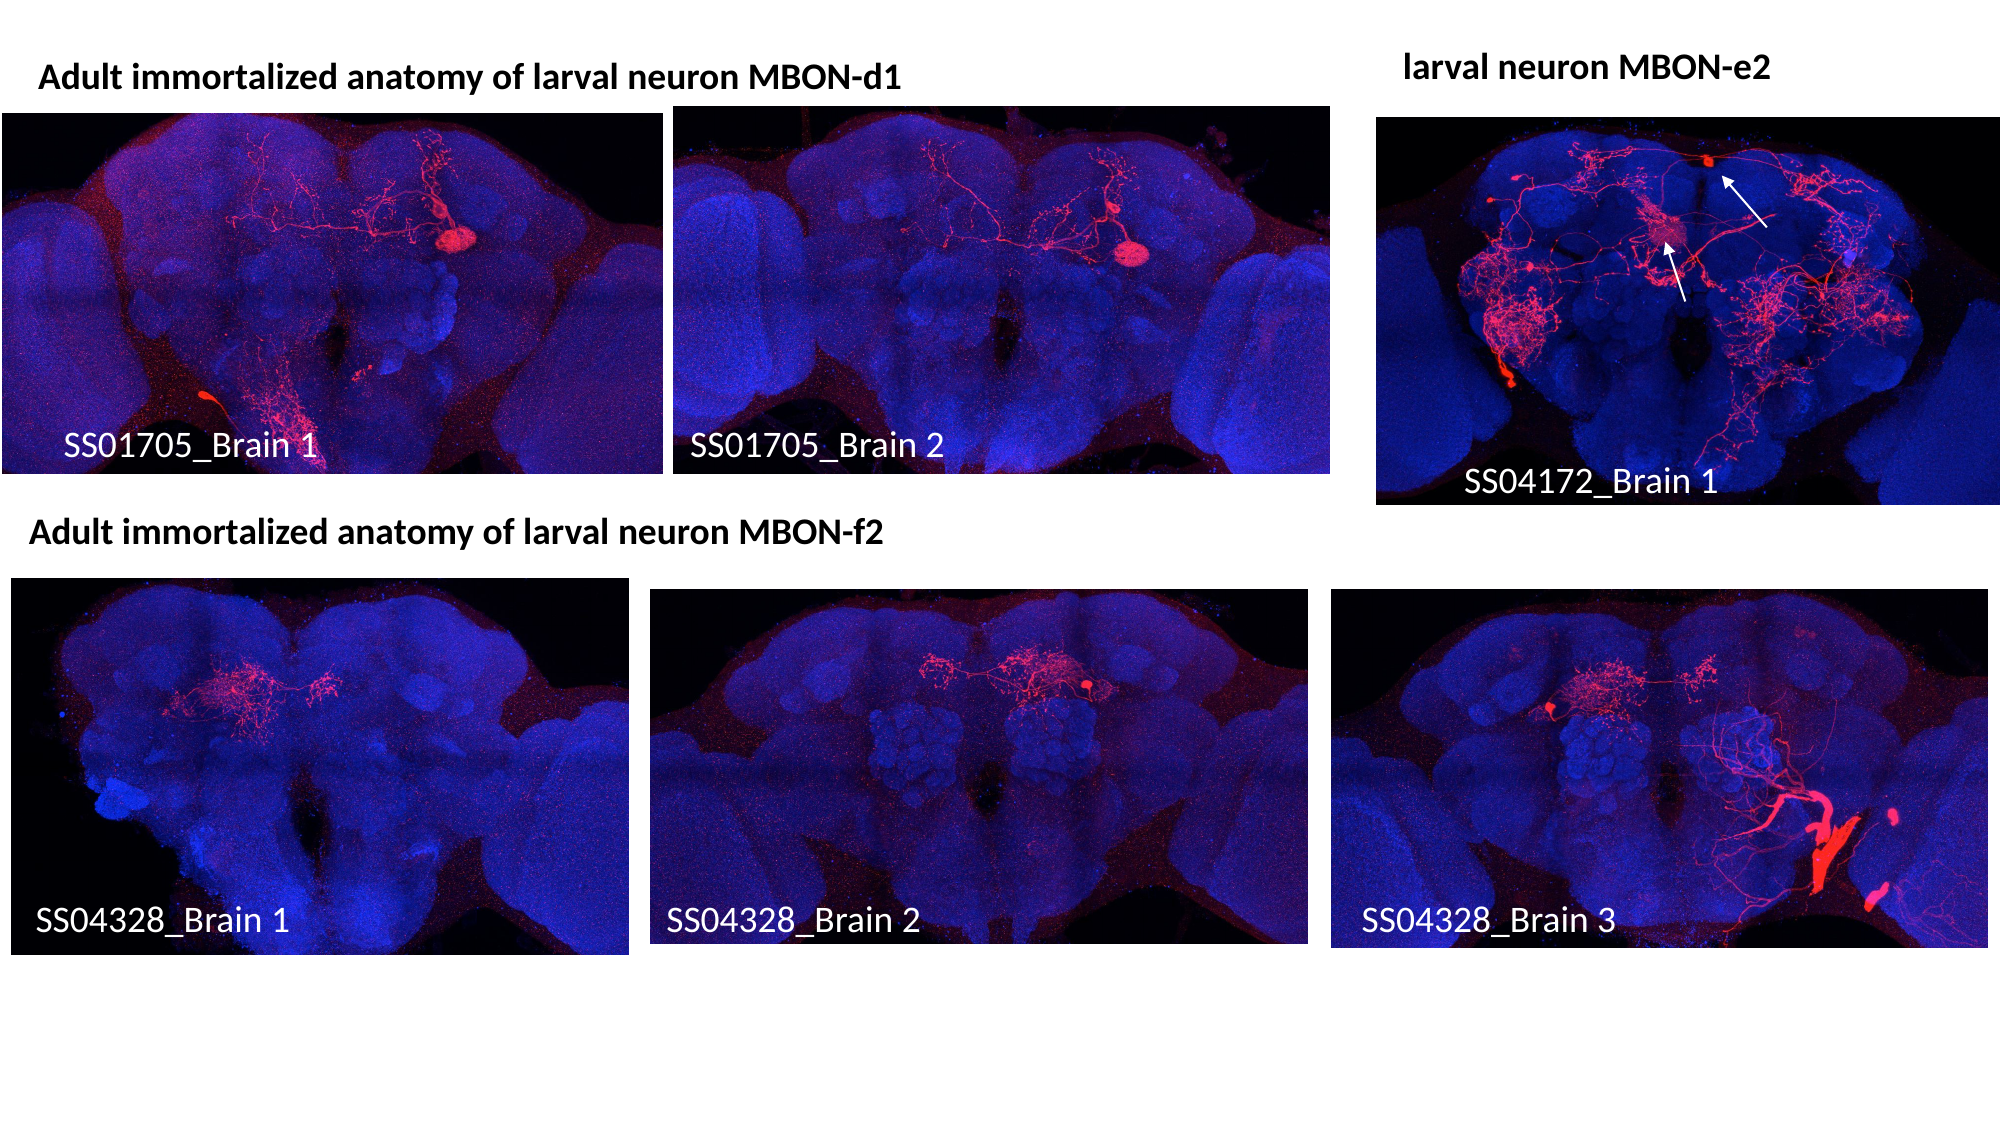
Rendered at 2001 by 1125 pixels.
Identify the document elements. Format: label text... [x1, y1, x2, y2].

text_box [1665, 241, 1686, 302]
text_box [1721, 175, 1767, 228]
text_box SS04172_Brain 1 [1449, 505, 1734, 509]
picture [2, 113, 663, 474]
text_box Adult immortalized anatomy of larval neuron MBON-d1 [23, 44, 918, 105]
picture [672, 106, 1330, 474]
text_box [11, 578, 1988, 955]
text_box Adult immortalized anatomy of larval neuron MBON-f2 [14, 499, 901, 560]
picture [1376, 117, 2000, 505]
text_box larval neuron MBON-e2 [1388, 34, 1796, 94]
